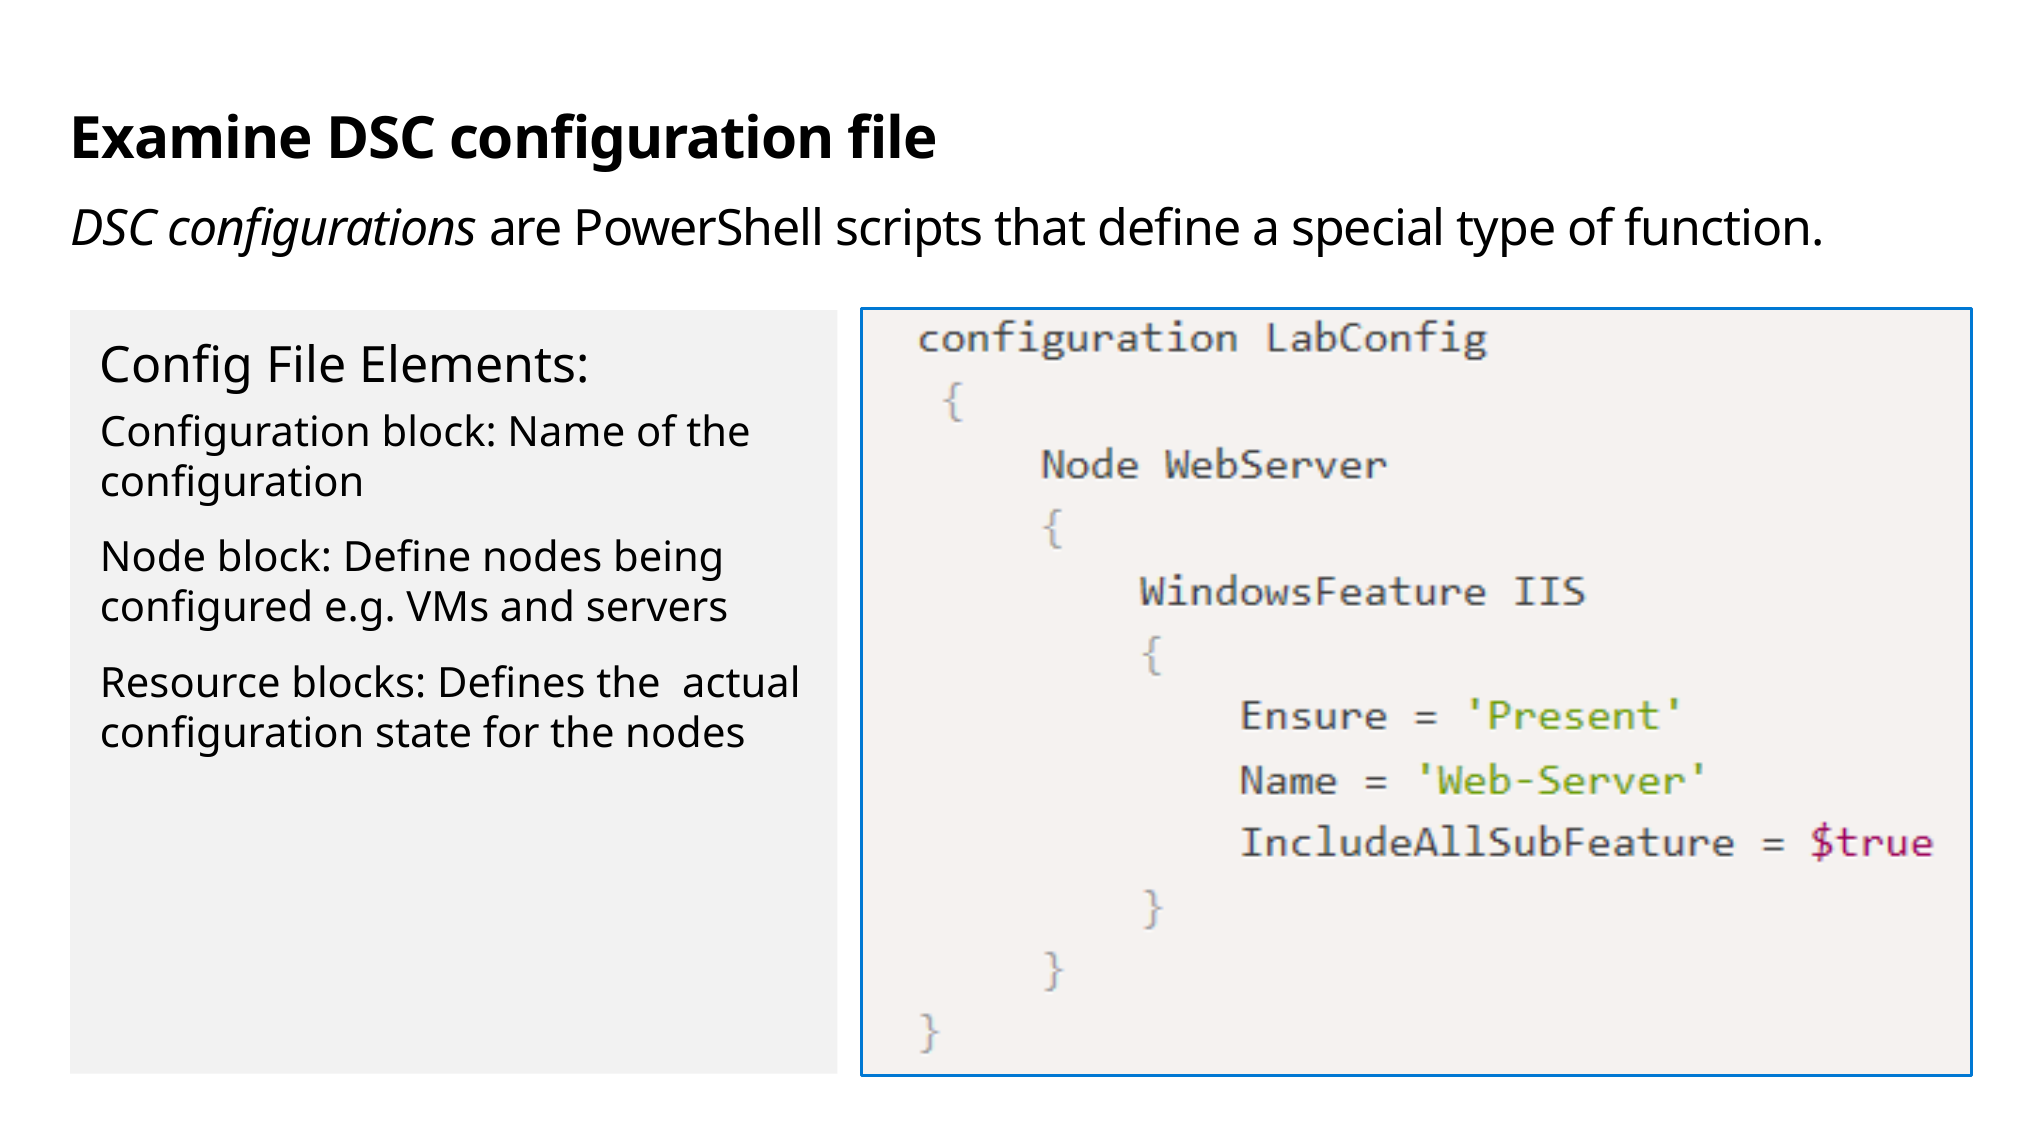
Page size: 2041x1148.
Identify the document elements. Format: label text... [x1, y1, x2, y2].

title Examine DSC configuration file [70, 103, 1969, 172]
text_box Config File Elements: Configuration block: Name of the configuration Node block: Define nodes being configured e.g. VMs and servers Resource blocks: Defines the actual configuration state for the nodes [69, 309, 838, 1074]
picture [862, 309, 1971, 1074]
list DSC configurations are PowerShell scripts that define a special type of function. [70, 195, 1968, 256]
